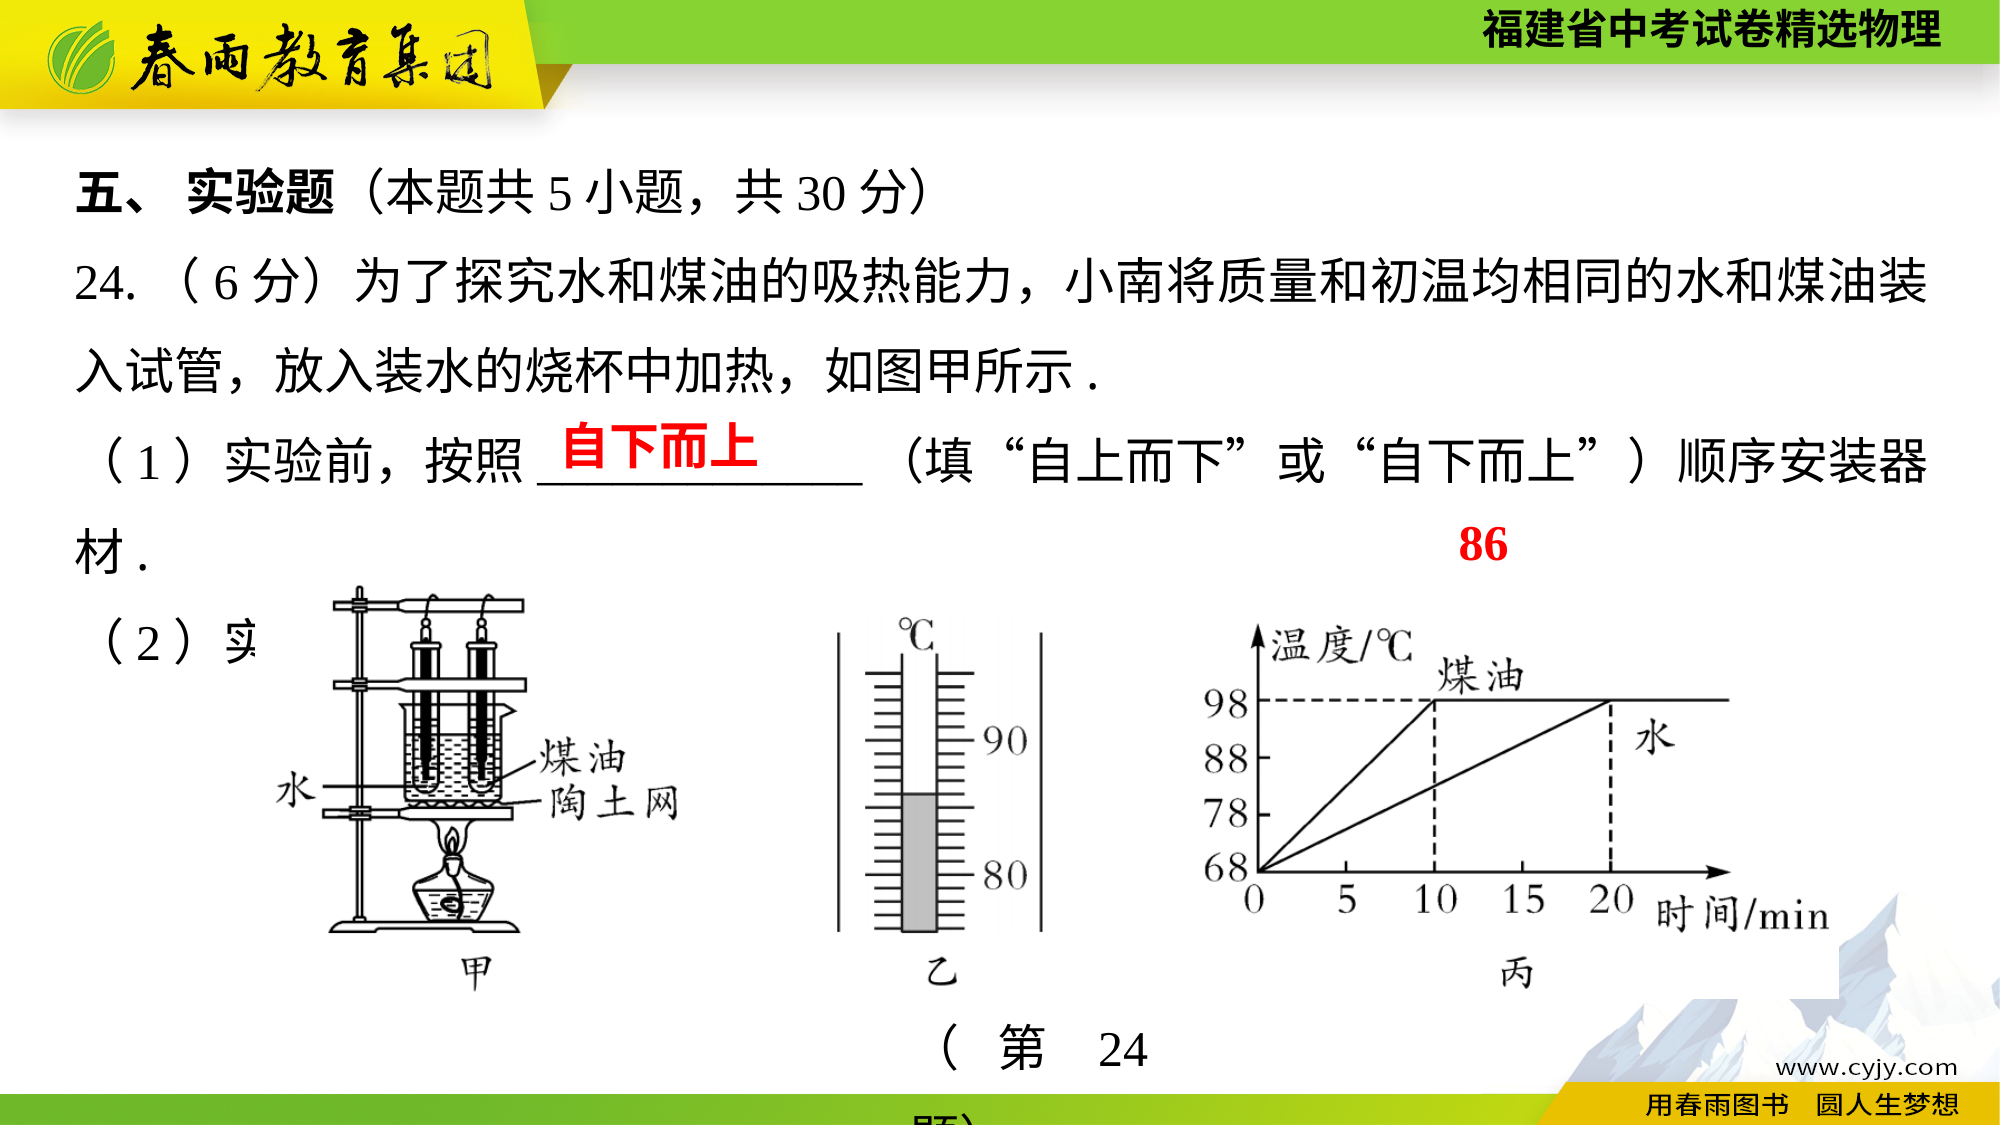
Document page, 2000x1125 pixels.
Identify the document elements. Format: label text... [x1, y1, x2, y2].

text_box （第24题） [895, 1010, 1175, 1085]
text_box 自下而上 [494, 406, 825, 482]
picture [0, 0, 2000, 1125]
text_box 86 [1443, 503, 1586, 578]
list 五、 实验题（本题共5小题，共30分） 24.（6分）为了探究水和煤油的吸热能力，小南将质量和初温均相同的水和煤油装入试管，放入装水的烧杯中加热，如图甲所示. （1）实验前，按照_____________（填“自上而下”或“自下而上”）顺序安装器材. （2）实验时，某时刻试管中煤油的温度如图乙所示，温度为_______℃. [59, 122, 1944, 592]
